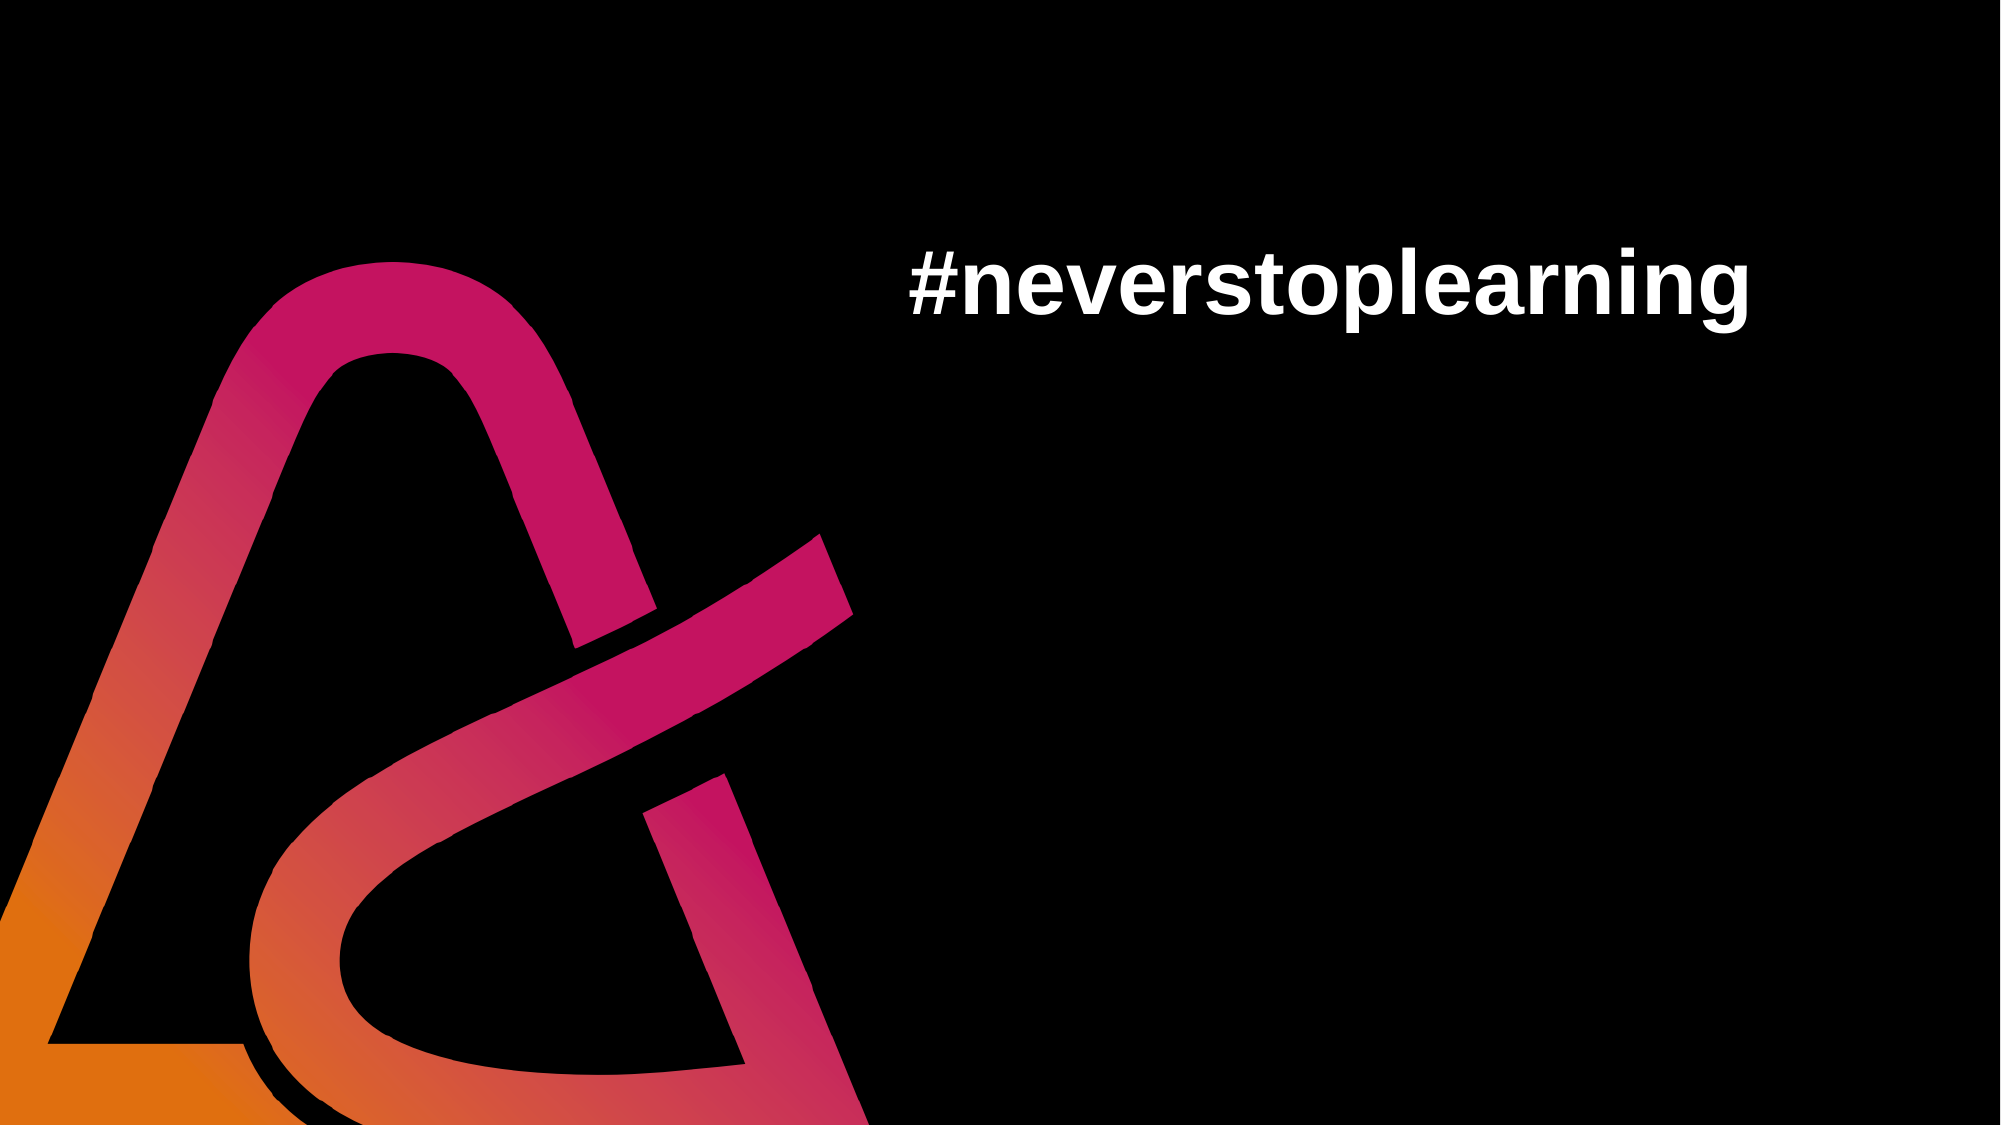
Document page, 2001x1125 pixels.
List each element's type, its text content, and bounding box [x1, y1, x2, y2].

title #neverstoplearning [800, 119, 1863, 450]
